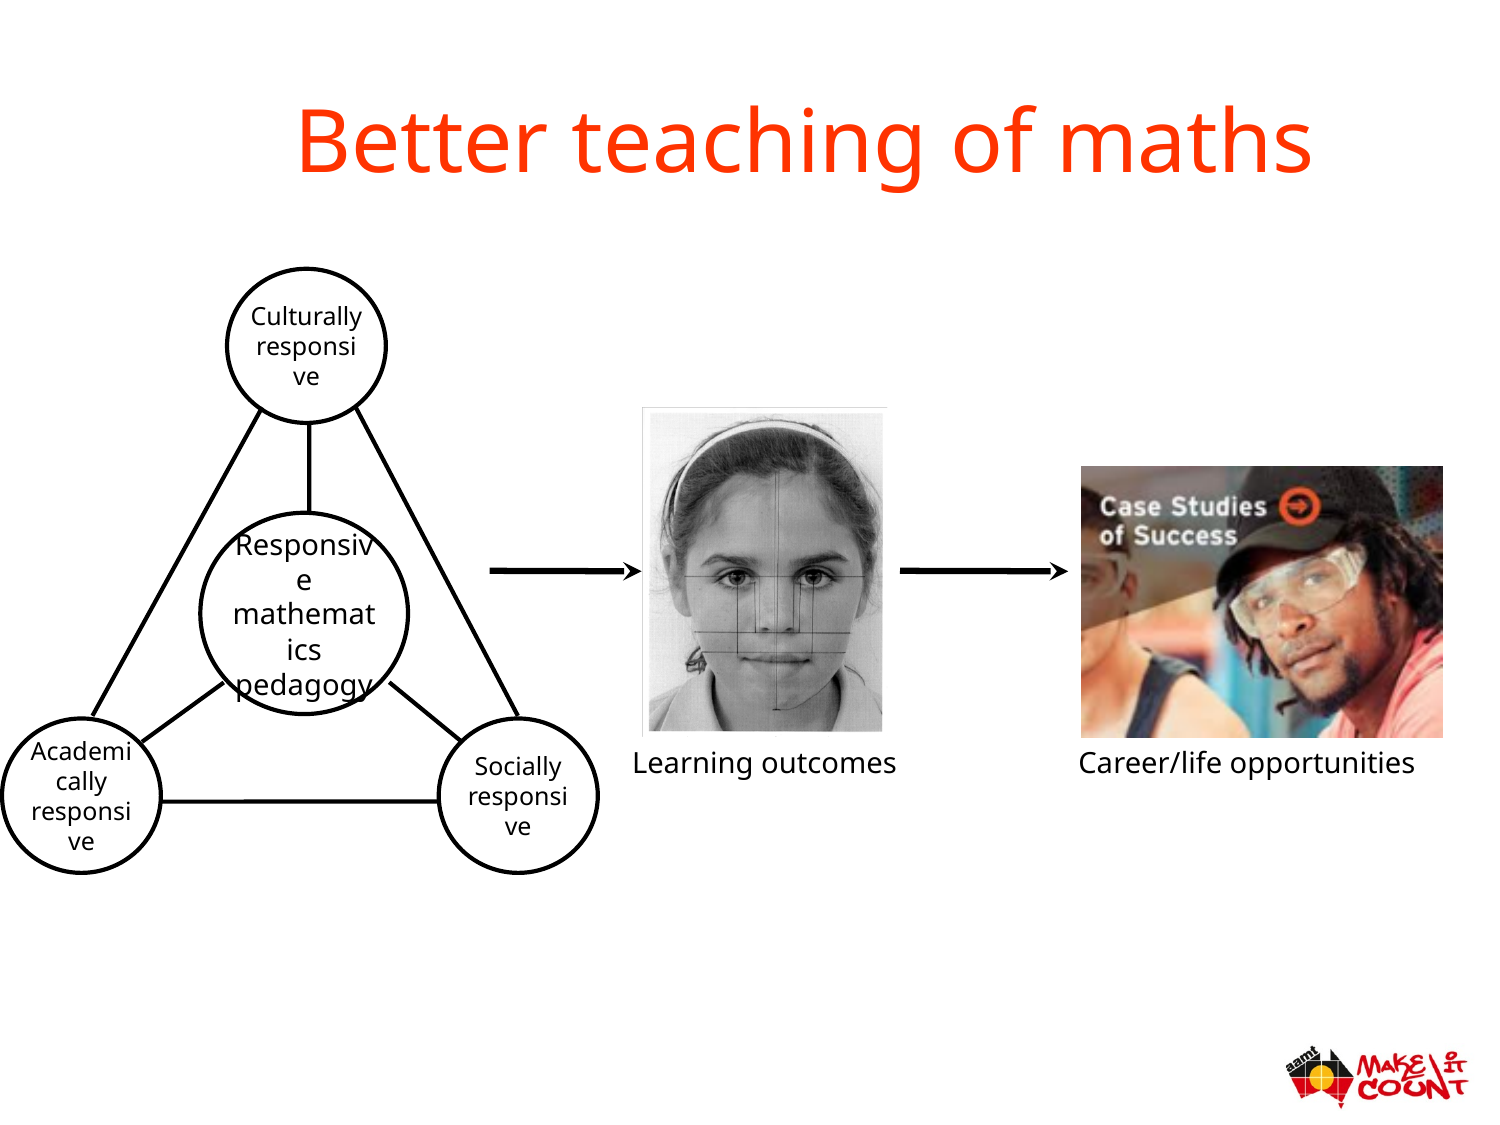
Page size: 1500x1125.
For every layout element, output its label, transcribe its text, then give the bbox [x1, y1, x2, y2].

text_box [1055, 565, 1069, 578]
text_box Culturally responsive [227, 268, 386, 405]
text_box [629, 565, 636, 578]
text_box Learning outcomes [632, 743, 897, 779]
text_box Career/life opportunities [1078, 743, 1416, 779]
text_box Academically responsive [2, 718, 158, 873]
text_box Better teaching of maths [294, 84, 1315, 191]
picture [1278, 1043, 1475, 1111]
text_box Socially responsive [441, 718, 598, 873]
picture [1081, 466, 1443, 738]
picture [641, 405, 888, 737]
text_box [92, 407, 519, 809]
